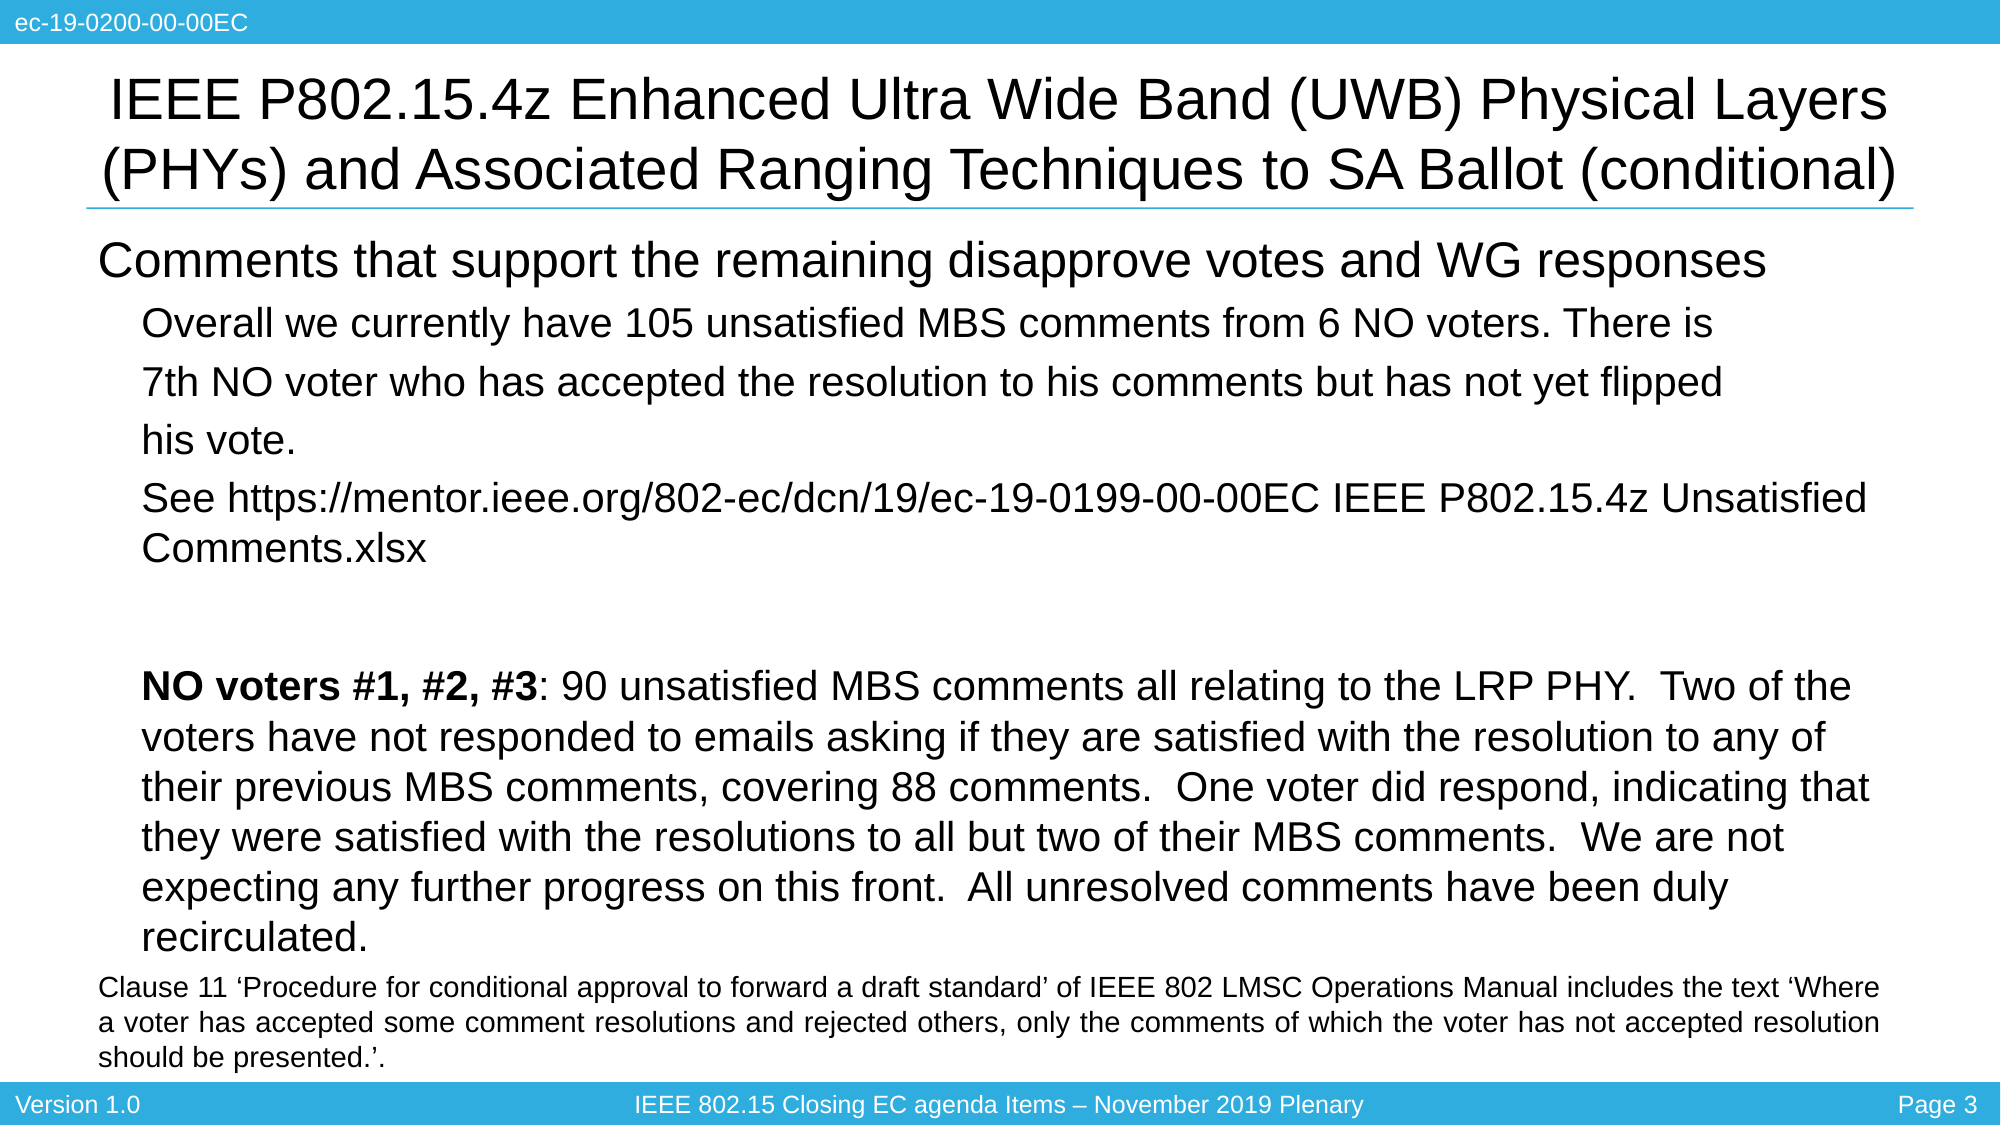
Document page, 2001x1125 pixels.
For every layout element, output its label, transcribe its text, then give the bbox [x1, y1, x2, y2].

text_box Clause 11 ‘Procedure for conditional approval to forward a draft standard’ of IEEE 802 LMSC Operations Manual includes the text ‘Where a voter has accepted some comment resolutions and rejected others, only the comments of which the voter has not accepted resolution should be presented.’. [0, 961, 1898, 1081]
title IEEE P802.15.4z Enhanced Ultra Wide Band (UWB) Physical Layers (PHYs) and Associated Ranging Techniques to SA Ballot (conditional) [70, 66, 1930, 197]
list Comments that support the remaining disapprove votes and WG responses Overall we currently have 105 unsatisfied MBS comments from 6 NO voters. There is 7th NO voter who has accepted the resolution to his comments but has not yet flipped his vote. See https://mentor.ieee.org/802-ec/dcn/19/ec-19-0199-00-00EC IEEE P802.15.4z Unsatisfied Comments.xlsx NO voters #1, #2, #3: 90 unsatisfied MBS comments all relating to the LRP PHY. Two of the voters have not responded to emails asking if they are satisfied with the resolution to any of their previous MBS comments, covering 88 comments. One voter did respond, indicating that they were satisfied with the resolutions to all but two of their MBS comments. We are not expecting any further progress on this front. All unresolved comments have been duly recirculated. [39, 220, 1930, 1059]
